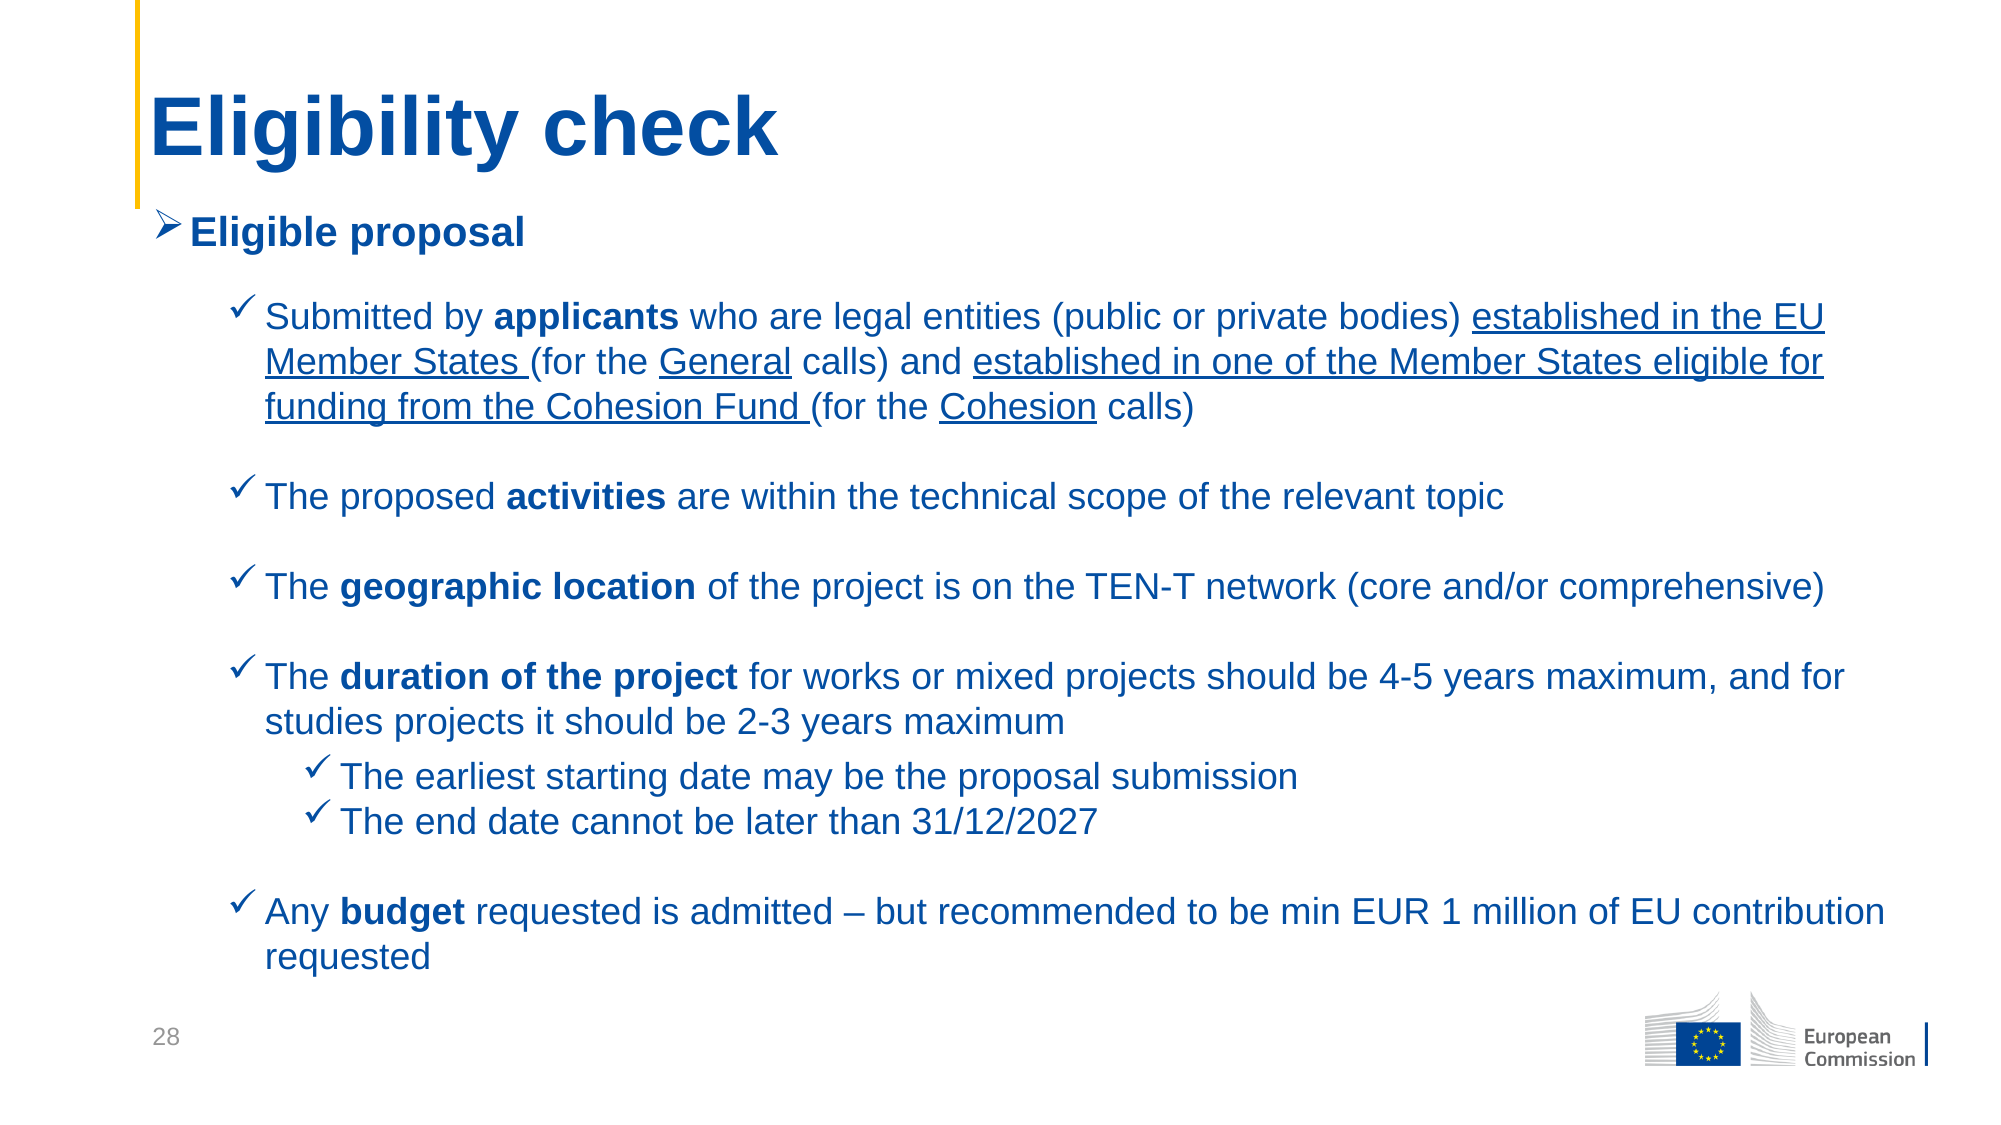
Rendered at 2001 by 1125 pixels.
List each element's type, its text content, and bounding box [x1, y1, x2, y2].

title Eligibility check [134, 45, 1860, 174]
list Eligible proposal Submitted by applicants who are legal entities (public or private bodies) established in the EU Member States (for the General calls) and established in one of the Member States eligible for funding from the Cohesion Fund (for the Cohesion calls) The proposed activities are within the technical scope of the relevant topic The geographic location of the project is on the TEN-T network (core and/or comprehensive) The duration of the project for works or mixed projects should be 4-5 years maximum, and for studies projects it should be 2-3 years maximum The earliest starting date may be the proposal submission The end date cannot be later than 31/12/2027 Any budget requested is admitted – but recommended to be min EUR 1 million of EU contribution requested [137, 196, 1946, 1087]
slide_number 28 [137, 1005, 588, 1066]
